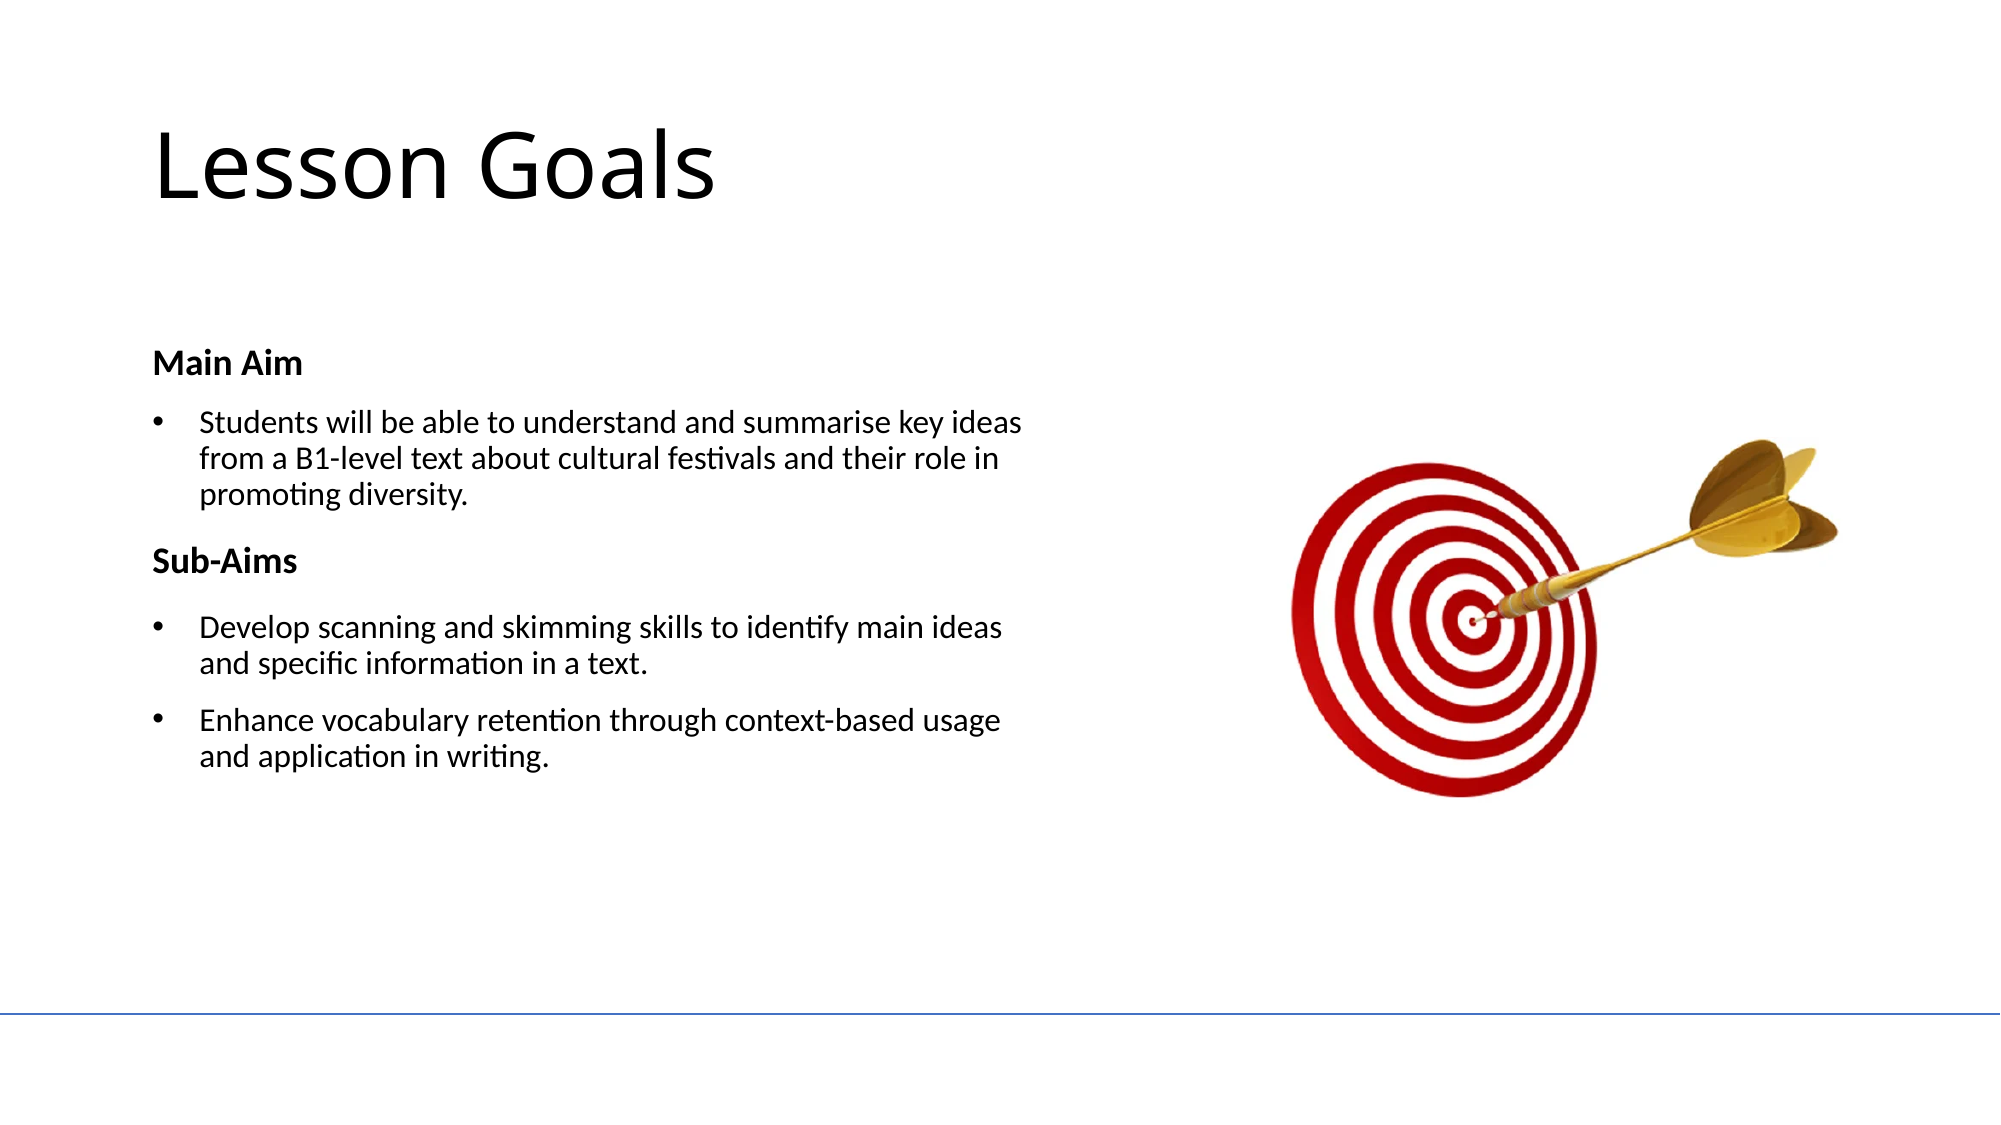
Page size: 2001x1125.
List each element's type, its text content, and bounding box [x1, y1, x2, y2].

list Students will be able to understand and summarise key ideas from a B1-level text about cultural festivals and their role in promoting diversity. [137, 397, 1058, 556]
title Lesson Goals [137, 59, 1863, 278]
picture [1232, 437, 1881, 803]
list Develop scanning and skimming skills to identify main ideas and specific information in a text. Enhance vocabulary retention through context-based usage and application in writing. [137, 602, 1058, 968]
